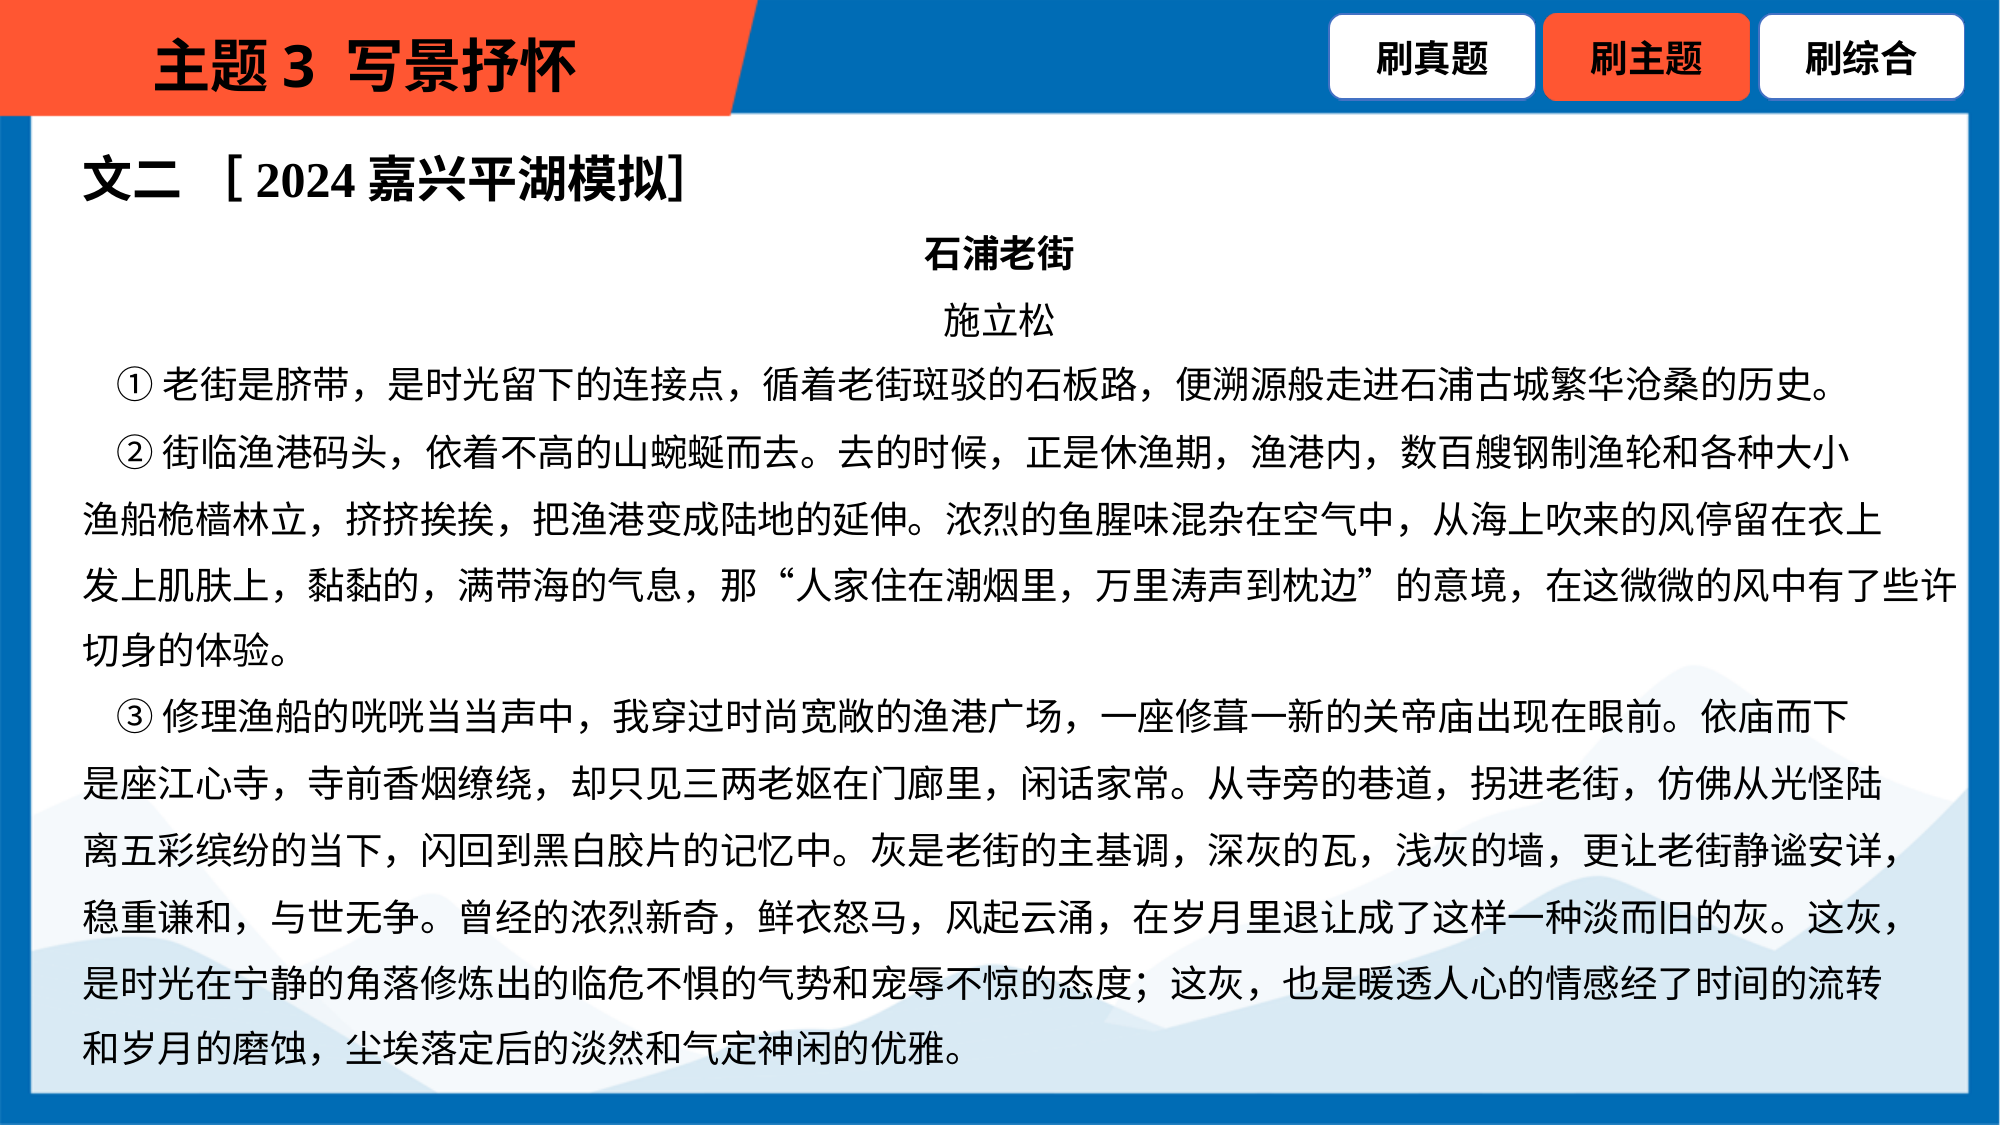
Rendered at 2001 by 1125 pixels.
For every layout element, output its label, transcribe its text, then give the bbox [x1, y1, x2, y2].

text_box ③修理渔船的咣咣当当声中，我穿过时尚宽敞的渔港广场，一座修葺一新的关帝庙出现在眼前。依庙而下 是座江心寺，寺前香烟缭绕，却只见三两老妪在门廊里，闲话家常。从寺旁的巷道，拐进老街，仿佛从光怪陆 离五彩缤纷的当下，闪回到黑白胶片的记忆中。灰是老街的主基调，深灰的瓦，浅灰的墙，更让老街静谧安详， 稳重谦和，与世无争。曾经的浓烈新奇，鲜衣怒马，风起云涌，在岁月里退让成了这样一种淡而旧的灰。这灰， 是时光在宁静的角落修炼出的临危不惧的气势和宠辱不惊的态度；这灰，也是暖透人心的情感经了时间的流转 和岁月的磨蚀，尘埃落定后的淡然和气定神闲的优雅。 [82, 671, 1917, 1063]
text_box 石浦老街 施立松 ①老街是脐带，是时光留下的连接点，循着老街斑驳的石板路，便溯源般走进石浦古城繁华沧桑的历史。 [82, 208, 1917, 400]
text_box ②街临渔港码头，依着不高的山蜿蜒而去。去的时候，正是休渔期，渔港内，数百艘钢制渔轮和各种大小 渔船桅樯林立，挤挤挨挨，把渔港变成陆地的延伸。浓烈的鱼腥味混杂在空气中，从海上吹来的风停留在衣上 发上肌肤上，黏黏的，满带海的气息，那“人家住在潮烟里，万里涛声到枕边”的意境，在这微微的风中有了些许 切身的体验。 [82, 407, 1917, 665]
text_box 文二 ［2024嘉兴平湖模拟］ [82, 146, 1917, 207]
picture [0, 0, 2000, 1125]
